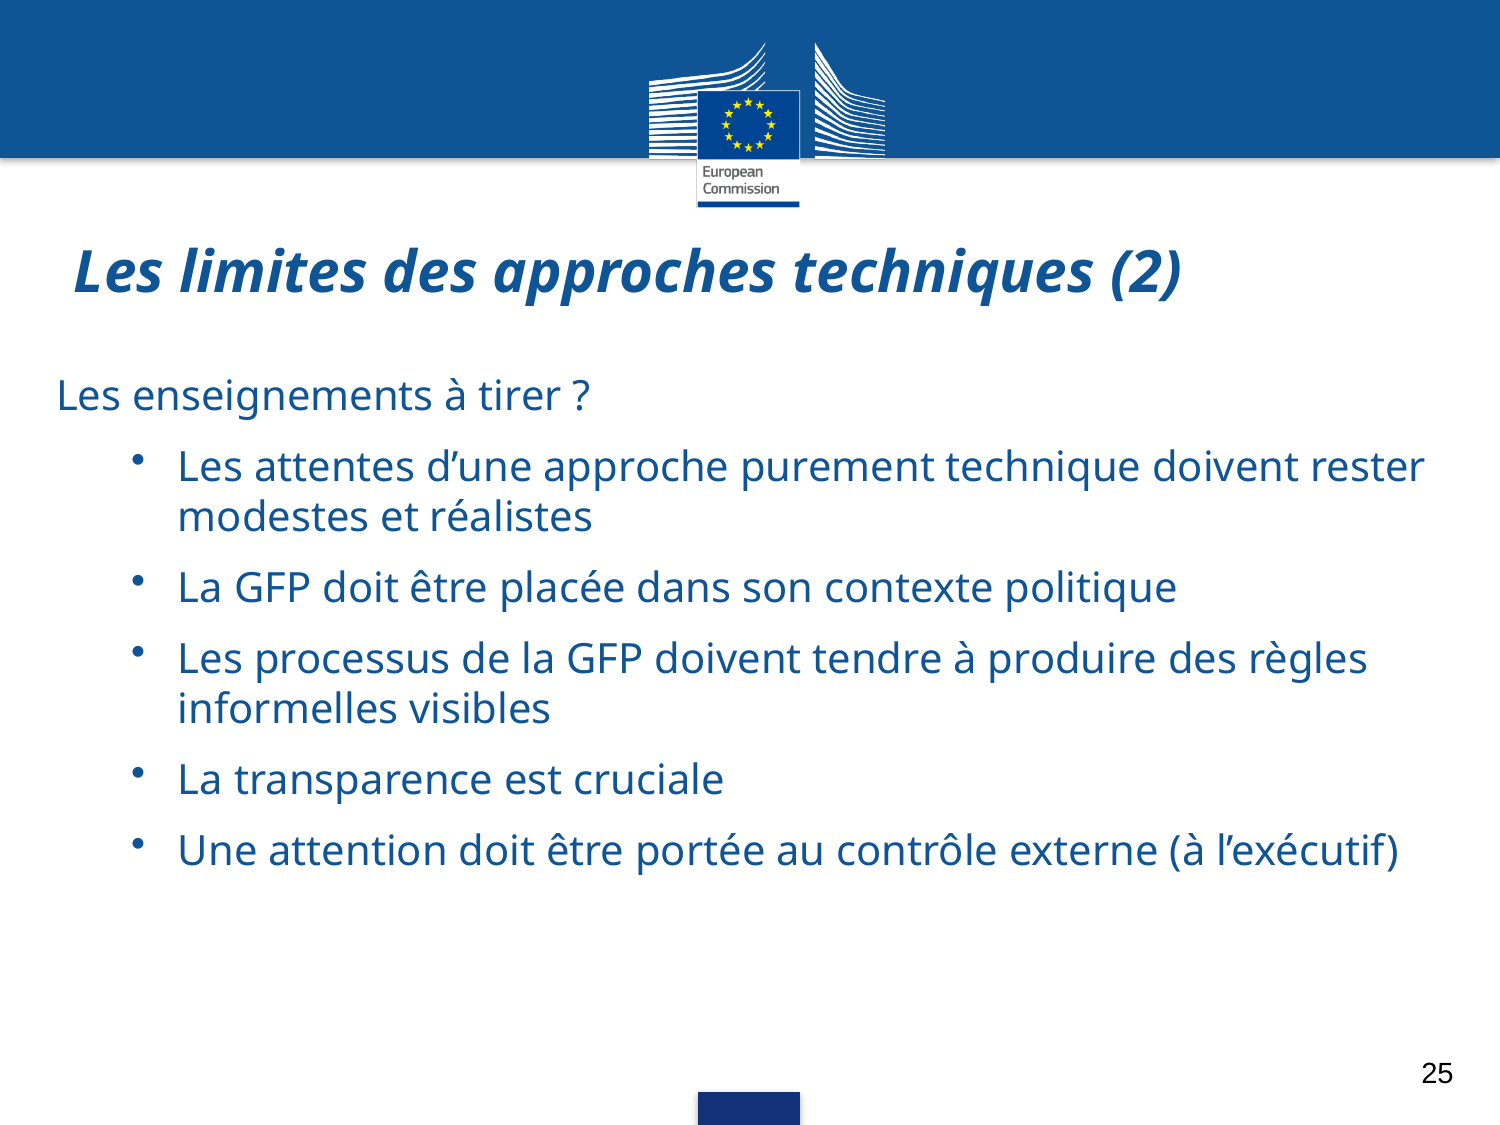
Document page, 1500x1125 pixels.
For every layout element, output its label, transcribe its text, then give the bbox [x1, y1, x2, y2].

picture [649, 42, 885, 187]
list Les enseignements à tirer ? Les attentes d’une approche purement technique doivent rester modestes et réalistes La GFP doit être placée dans son contexte politique Les processus de la GFP doivent tendre à produire des règles informelles visibles La transparence est cruciale Une attention doit être portée au contrôle externe (à l’exécutif) [40, 361, 1460, 1066]
title Les limites des approches techniques (2) [0, 187, 1500, 352]
slide_number 25 [1406, 1046, 1500, 1125]
